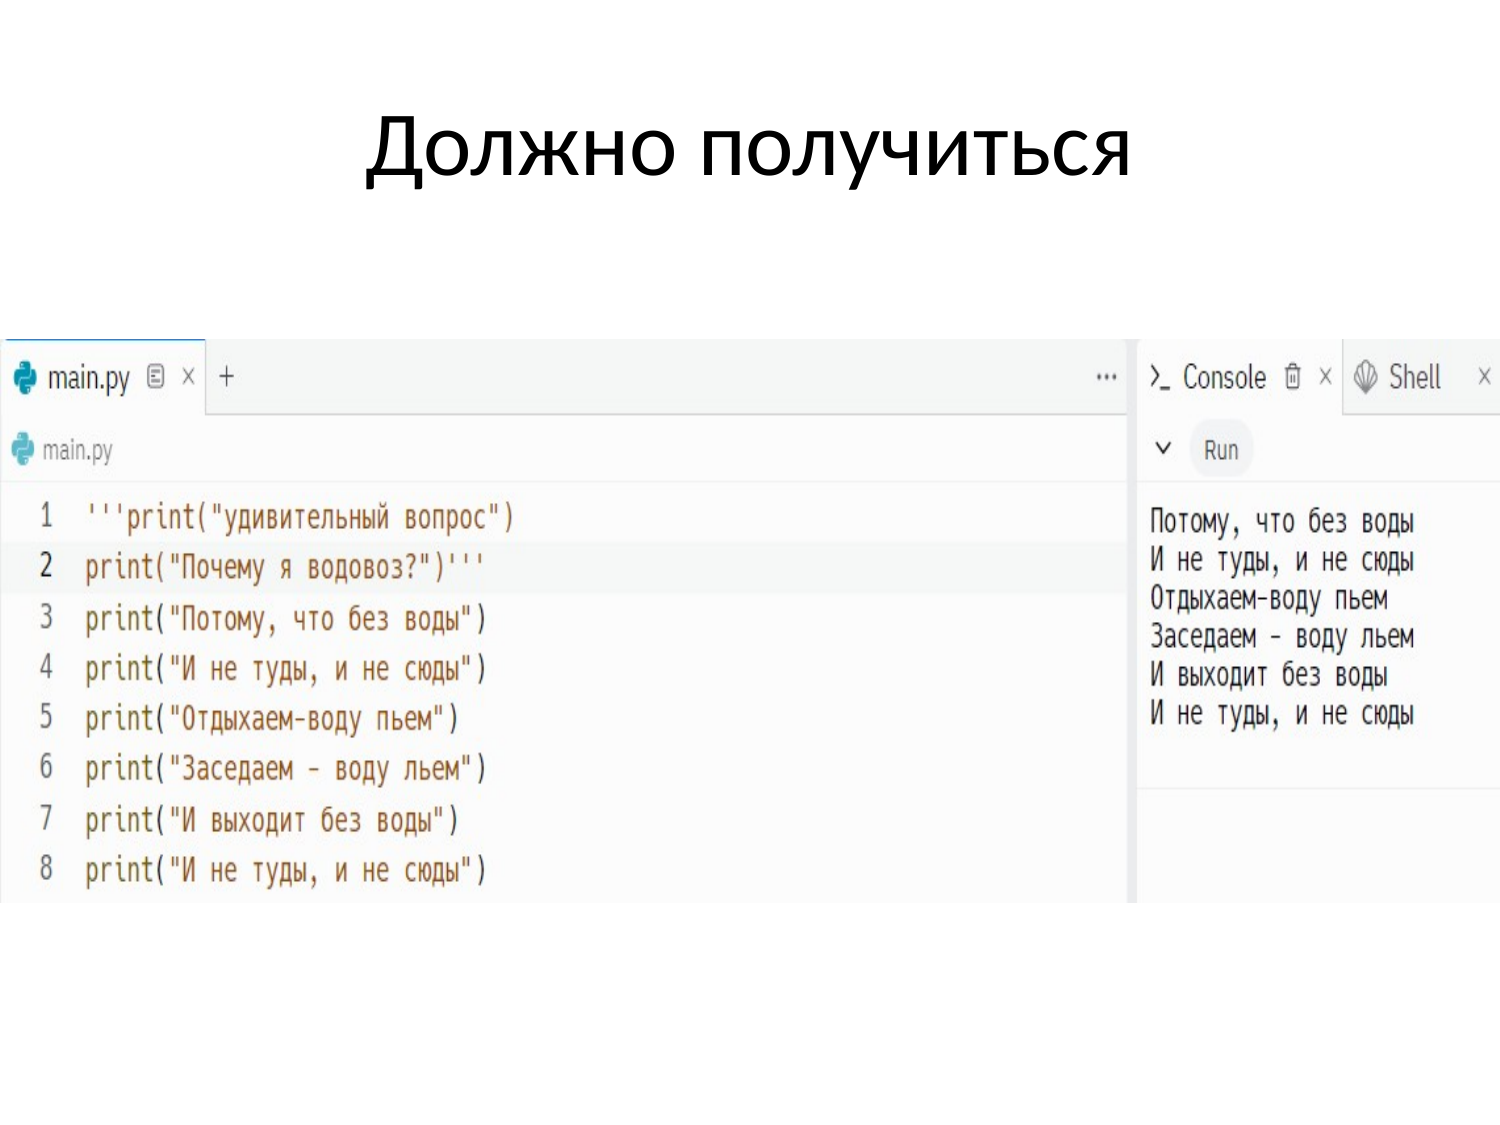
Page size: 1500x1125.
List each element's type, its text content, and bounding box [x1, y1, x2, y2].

title Должно получиться [75, 45, 1425, 233]
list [0, 339, 1500, 903]
